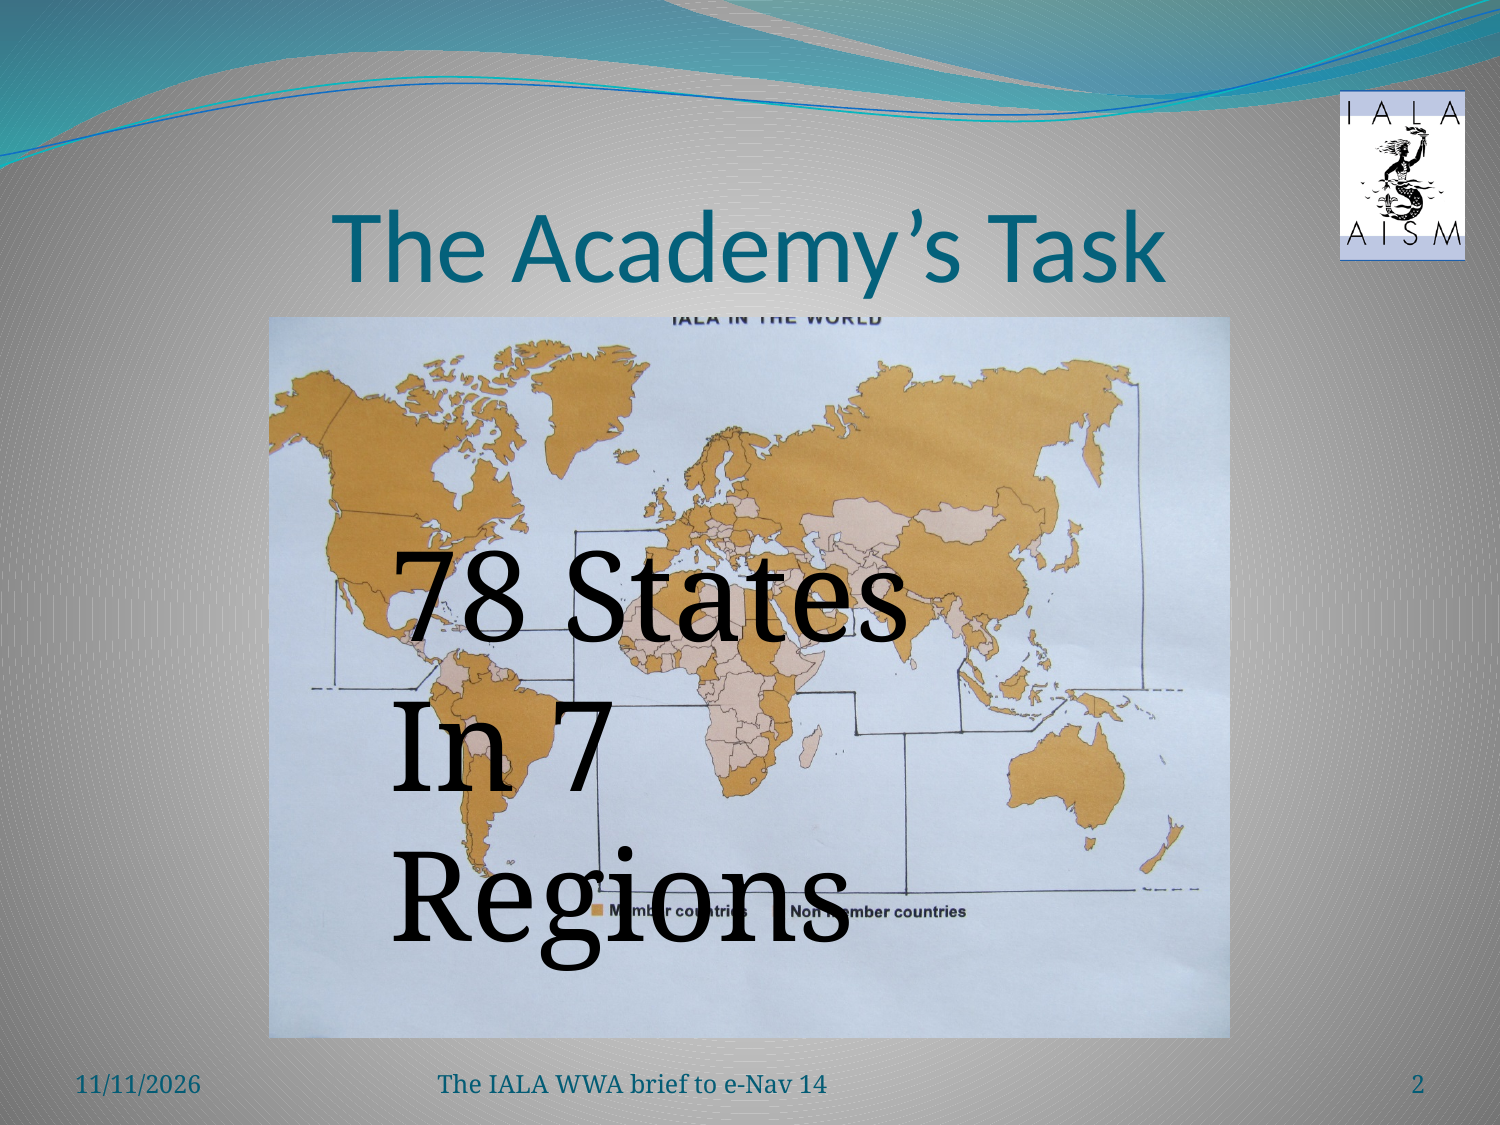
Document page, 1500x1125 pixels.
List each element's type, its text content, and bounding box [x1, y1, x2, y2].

slide_number 2 [1299, 1042, 1425, 1103]
title The Academy’s Task [75, 115, 1425, 303]
footer The IALA WWA brief to e-Nav 14 [437, 1051, 988, 1103]
picture [1340, 90, 1465, 261]
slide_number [75, 1042, 425, 1103]
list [269, 317, 1231, 1038]
